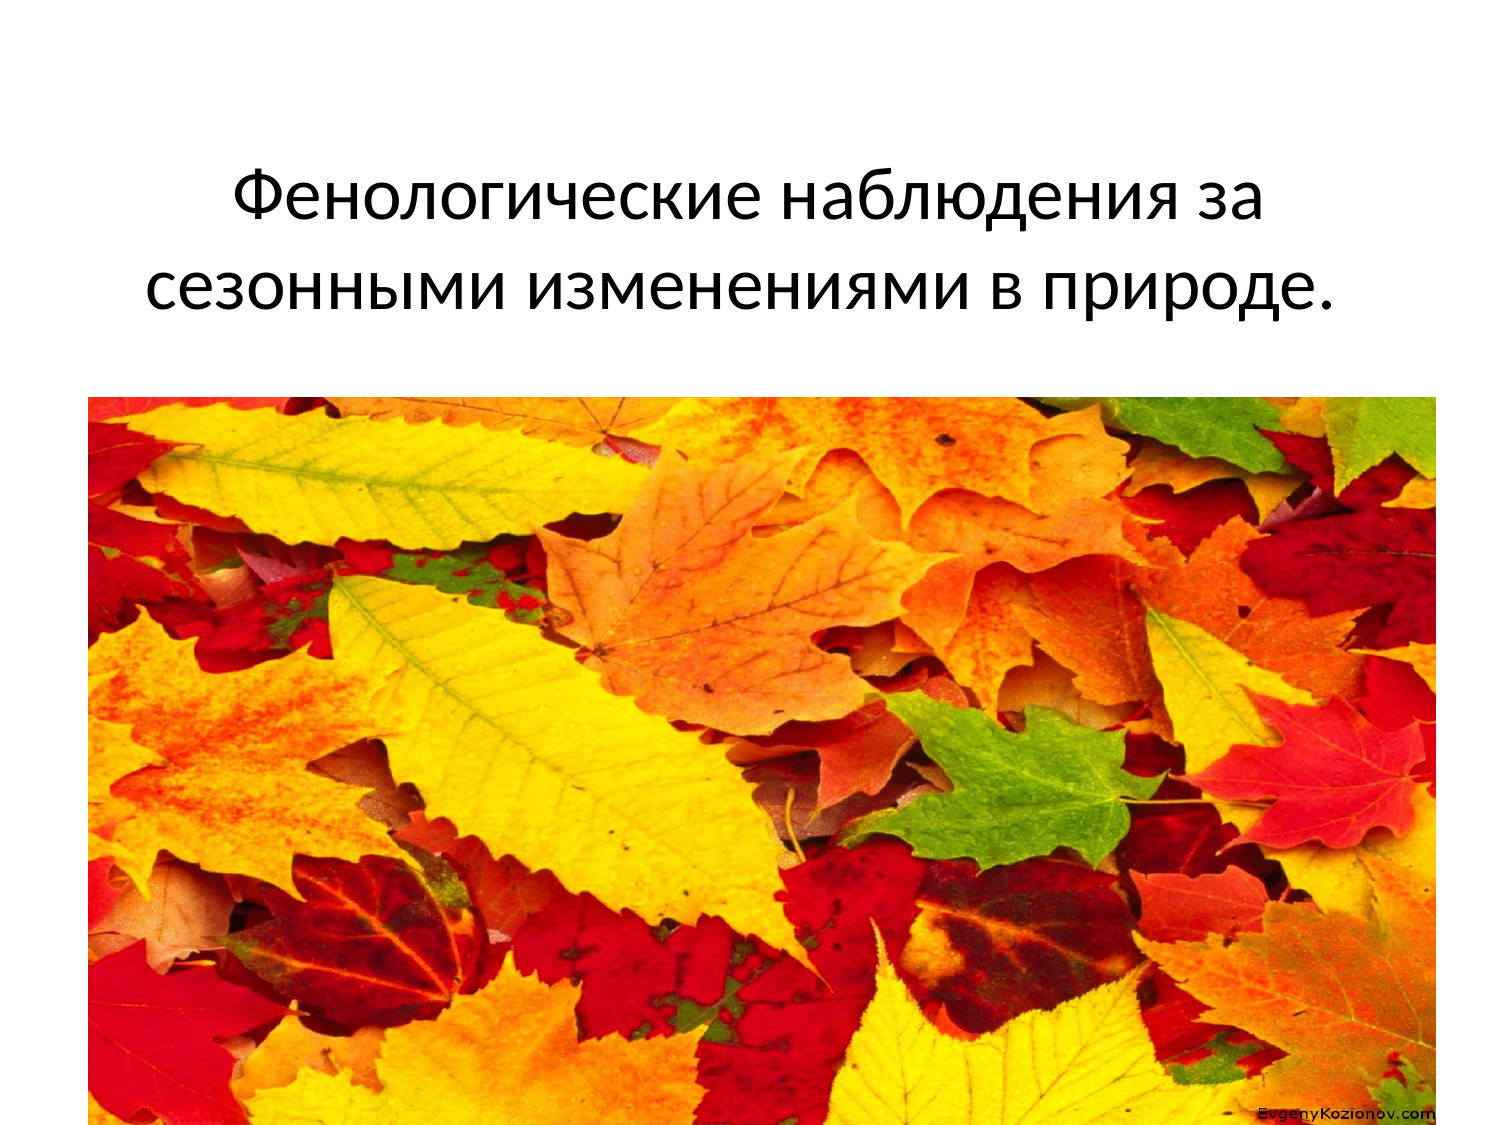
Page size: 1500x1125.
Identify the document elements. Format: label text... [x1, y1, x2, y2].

picture [88, 396, 1436, 1125]
title Фенологические наблюдения за сезонными изменениями в природе. [112, 113, 1388, 355]
